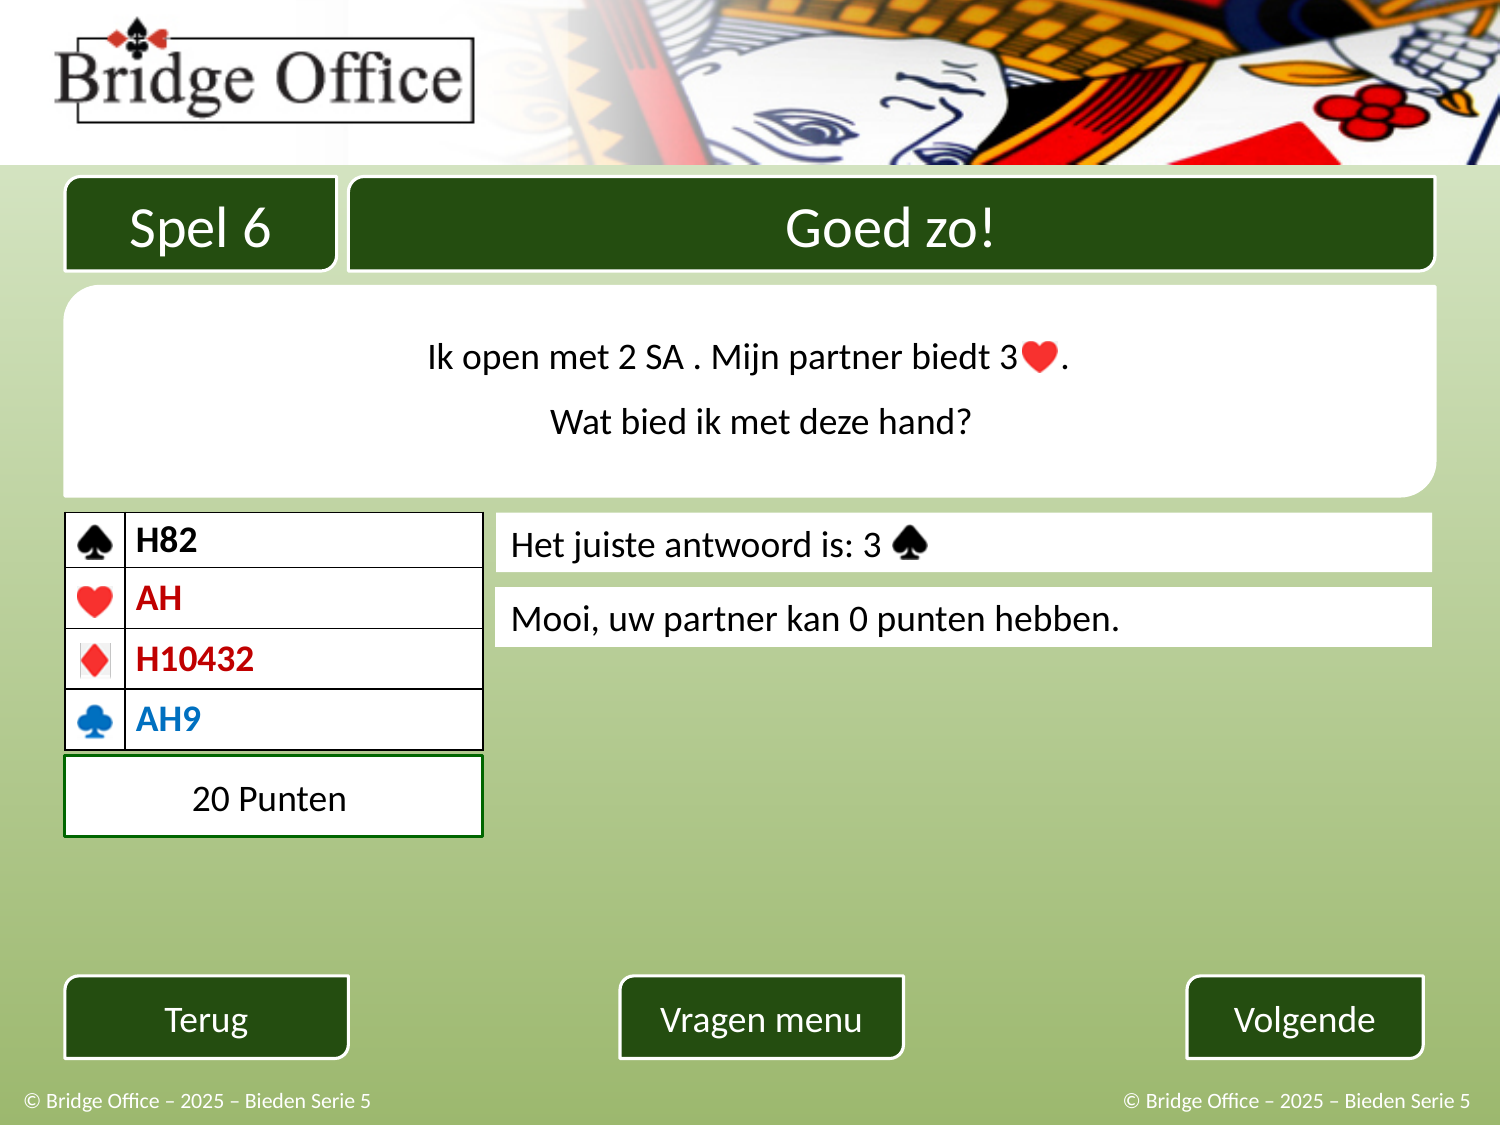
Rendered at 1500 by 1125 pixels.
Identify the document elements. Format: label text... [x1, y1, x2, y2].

table_cell AH [126, 568, 482, 628]
text_box © Bridge Office – 2025 – Bieden Serie 5 [8, 1079, 393, 1121]
table_cell [66, 690, 124, 749]
text_box Het juiste antwoord is: 3 [496, 512, 1433, 573]
text_box Vragen menu [618, 974, 906, 1061]
table_cell [66, 568, 124, 628]
text_box Terug [63, 974, 350, 1061]
text_box Mooi, uw partner kan 0 punten hebben. [495, 587, 1432, 647]
text_box 20 Punten [63, 754, 484, 838]
table_cell AH9 [126, 690, 482, 749]
picture [77, 643, 114, 679]
table_cell [66, 629, 124, 688]
picture [0, 0, 1500, 166]
text_box Spel 6 [63, 179, 339, 273]
picture [77, 524, 114, 561]
text_box Wat bied ik met deze hand? [528, 389, 995, 450]
text_box [63, 284, 1437, 498]
picture [77, 703, 114, 740]
text_box Goed zo! [346, 179, 1437, 273]
picture [1022, 341, 1059, 373]
text_box Volgende [1185, 974, 1425, 1061]
table_cell H10432 [126, 629, 482, 688]
picture [77, 585, 114, 618]
table_header H82 [126, 513, 482, 567]
picture [892, 524, 928, 561]
text_box © Bridge Office – 2025 – Bieden Serie 5 [1107, 1079, 1500, 1121]
table_header [66, 513, 124, 567]
text_box Ik open met 2 SA . Mijn partner biedt 3 . [394, 324, 1104, 385]
